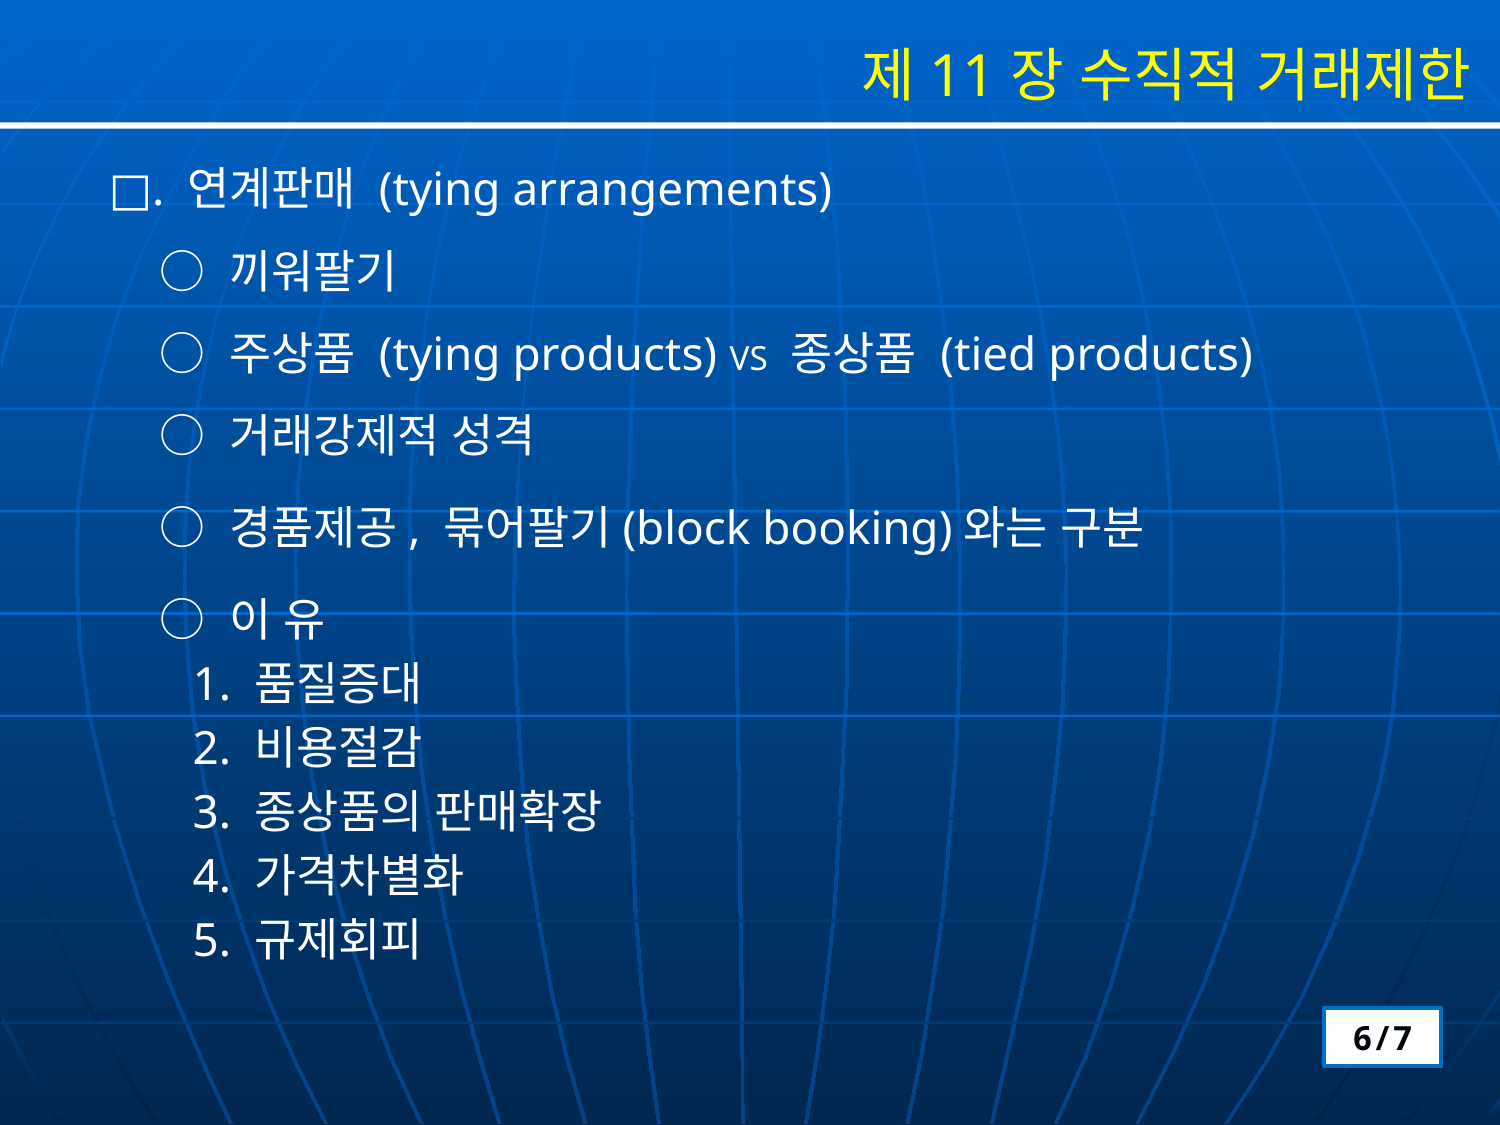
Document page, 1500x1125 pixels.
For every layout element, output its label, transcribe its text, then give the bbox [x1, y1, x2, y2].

list □. 연계판매 (tying arrangements) ○ 끼워팔기 ○ 주상품 (tying products) VS 종상품 (tied products) ○ 거래강제적 성격 ○ 경품제공, 묶어팔기(block booking)와는 구분 ○ 이 유 1. 품질증대 2. 비용절감 3. 종상품의 판매확장 4. 가격차별화 5. 규제회피 [93, 152, 1419, 1044]
text_box 제11장 수직적 거래제한 [847, 31, 1486, 116]
text_box 6/7 [1322, 1006, 1443, 1068]
